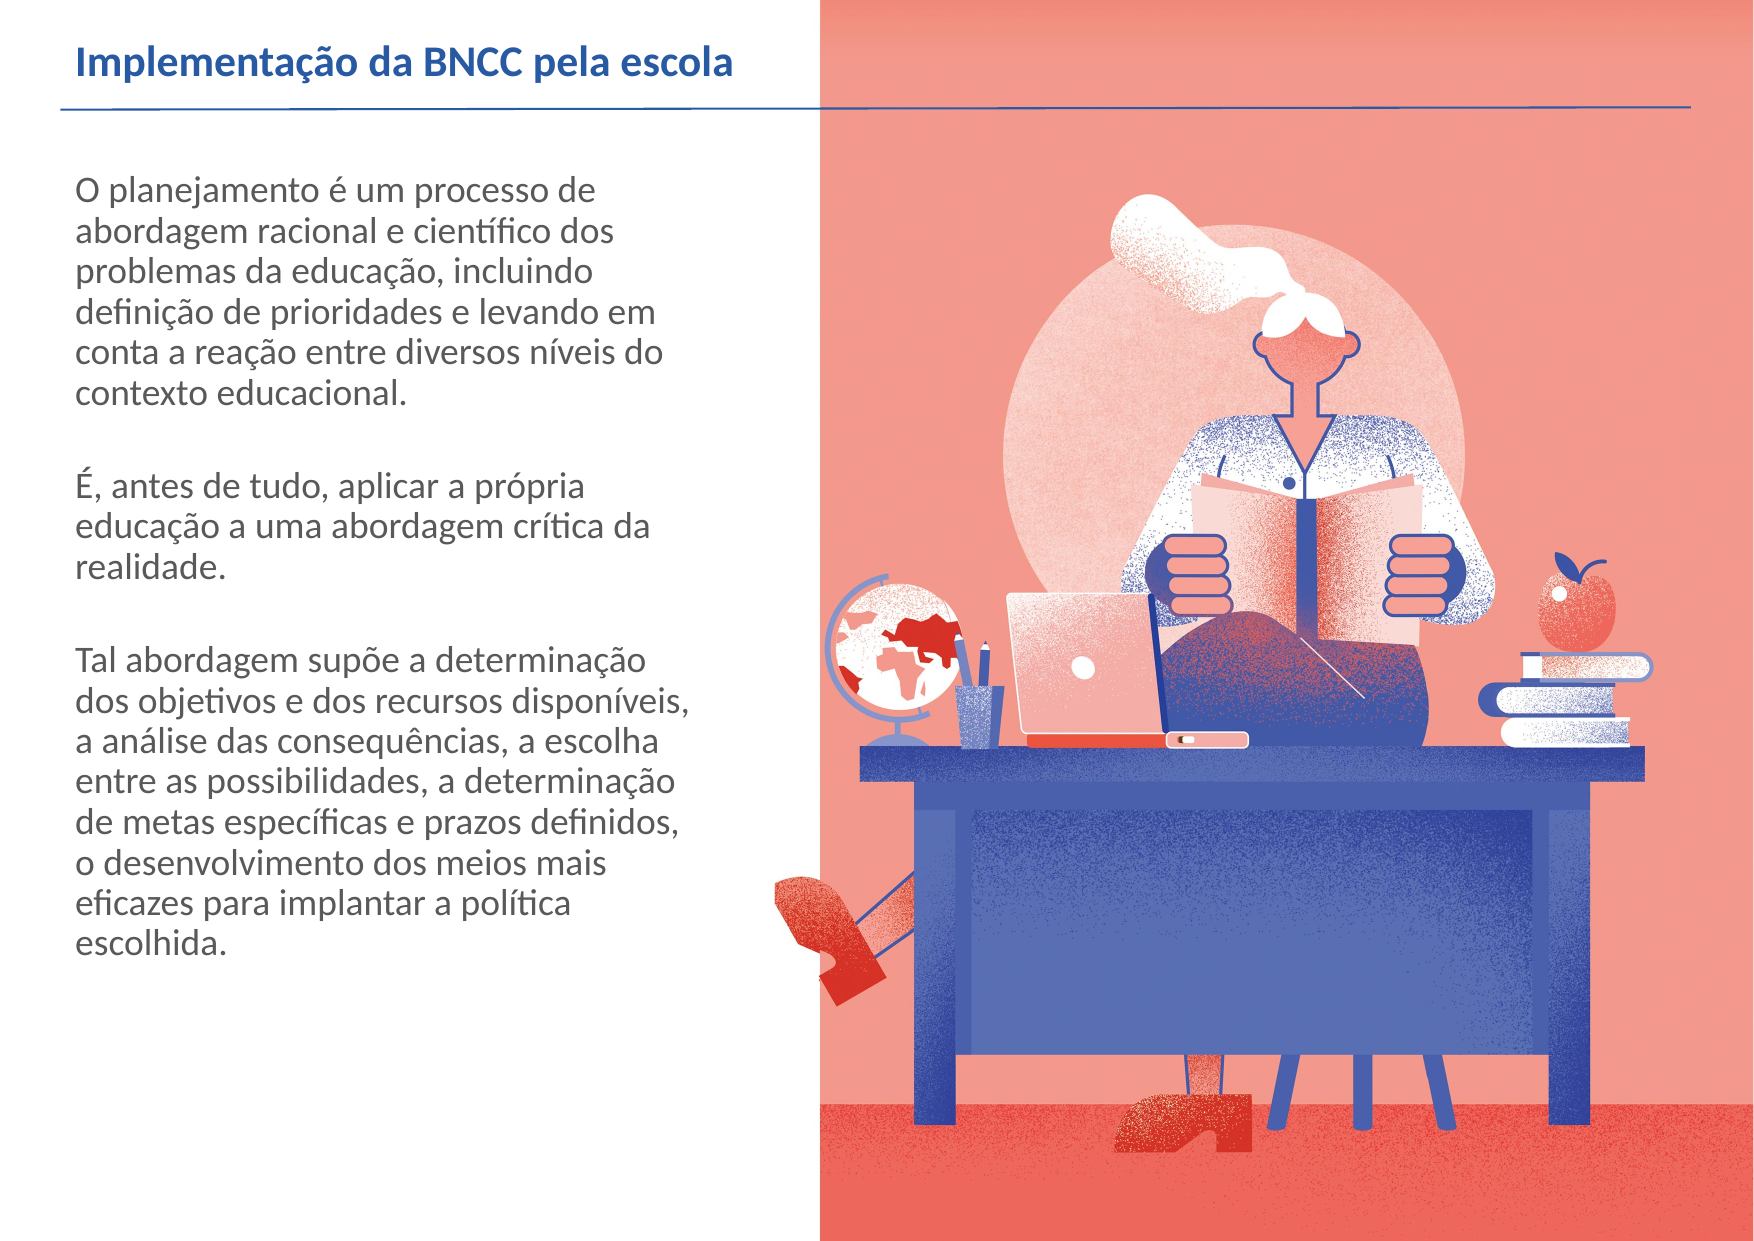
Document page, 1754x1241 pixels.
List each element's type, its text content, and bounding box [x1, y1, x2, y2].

text_box O planejamento é um processo de abordagem racional e científico dos problemas da educação, incluindo definição de prioridades e levando em conta a reação entre diversos níveis do contexto educacional. É, antes de tudo, aplicar a própria educação a uma abordagem crítica da realidade. Tal abordagem supõe a determinação dos objetivos e dos recursos disponíveis, a análise das consequências, a escolha entre as possibilidades, a determinação de metas específicas e prazos definidos, o desenvolvimento dos meios mais eficazes para implantar a política escolhida. [60, 163, 722, 1088]
picture [774, 0, 1754, 1241]
subtitle Implementação da BNCC pela escola [60, 31, 774, 101]
